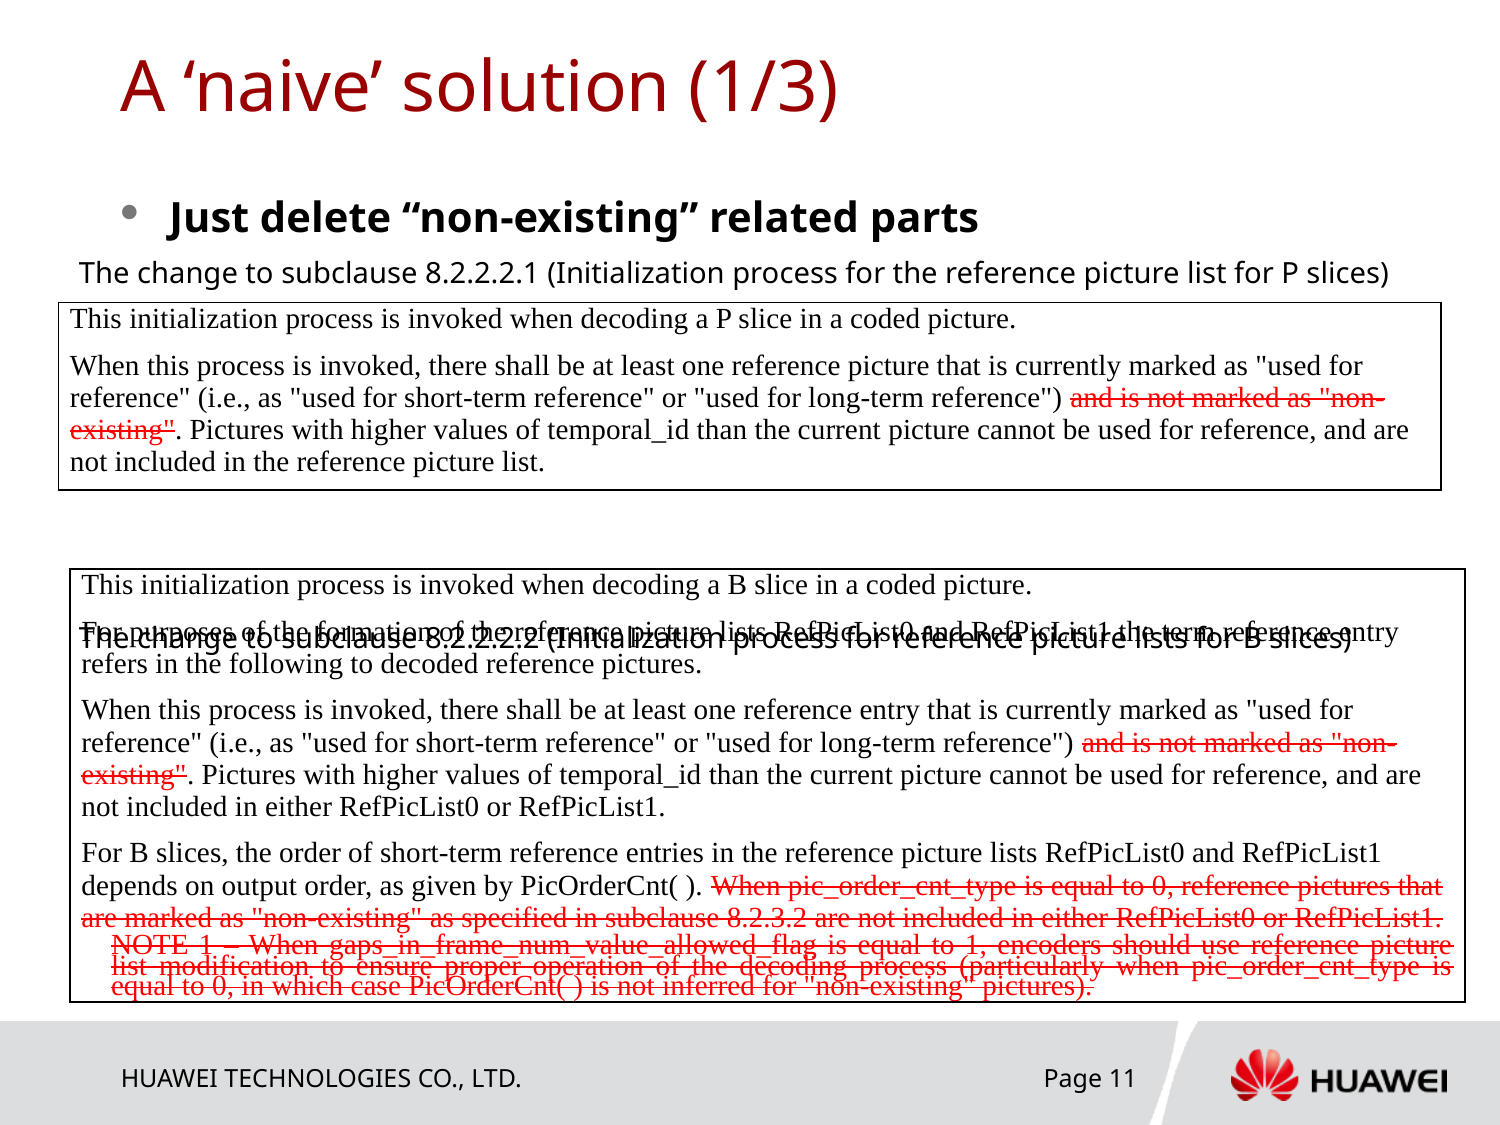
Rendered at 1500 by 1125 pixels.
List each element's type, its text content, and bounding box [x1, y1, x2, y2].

slide_number Page 11 [1043, 1064, 1388, 1125]
picture [0, 1021, 1500, 1125]
title A ‘naive’ solution (1/3) [106, 11, 1378, 155]
text_box Just delete “non-existing” related parts [107, 163, 1408, 223]
table_header This initialization process is invoked when decoding a P slice in a coded picture. When this process is invoked, there shall be at least one reference picture that is currently marked as "used for reference" (i.e., as "used for short-term reference" or "used for long-term reference") and is not marked as "non-existing". Pictures with higher values of temporal_id than the current picture cannot be used for reference, and are not included in the reference picture list. [59, 303, 1440, 489]
table_header This initialization process is invoked when decoding a B slice in a coded picture. For purposes of the formation of the reference picture lists RefPicList0 and RefPicList1 the term reference entry refers in the following to decoded reference pictures. When this process is invoked, there shall be at least one reference entry that is currently marked as "used for reference" (i.e., as "used for short-term reference" or "used for long-term reference") and is not marked as "non-existing". Pictures with higher values of temporal_id than the current picture cannot be used for reference, and are not included in either RefPicList0 or RefPicList1. For B slices, the order of short-term reference entries in the reference picture lists RefPicList0 and RefPicList1 depends on output order, as given by PicOrderCnt( ). When pic_order_cnt_type is equal to 0, reference pictures that are marked as "non-existing" as specified in subclause 8.2.3.2 are not included in either RefPicList0 or RefPicList1. NOTE 1 – When gaps_in_frame_num_value_allowed_flag is equal to 1, encoders should use reference picture list modification to ensure proper operation of the decoding process (particularly when pic_order_cnt_type is equal to 0, in which case PicOrderCnt( ) is not inferred for "non-existing" pictures). [71, 570, 1464, 1001]
list The change to subclause 8.2.2.2.1 (Initialization process for the reference picture list for P slices) The change to subclause 8.2.2.2.2 (Initialization process for reference picture lists for B slices) [0, 234, 1442, 1055]
